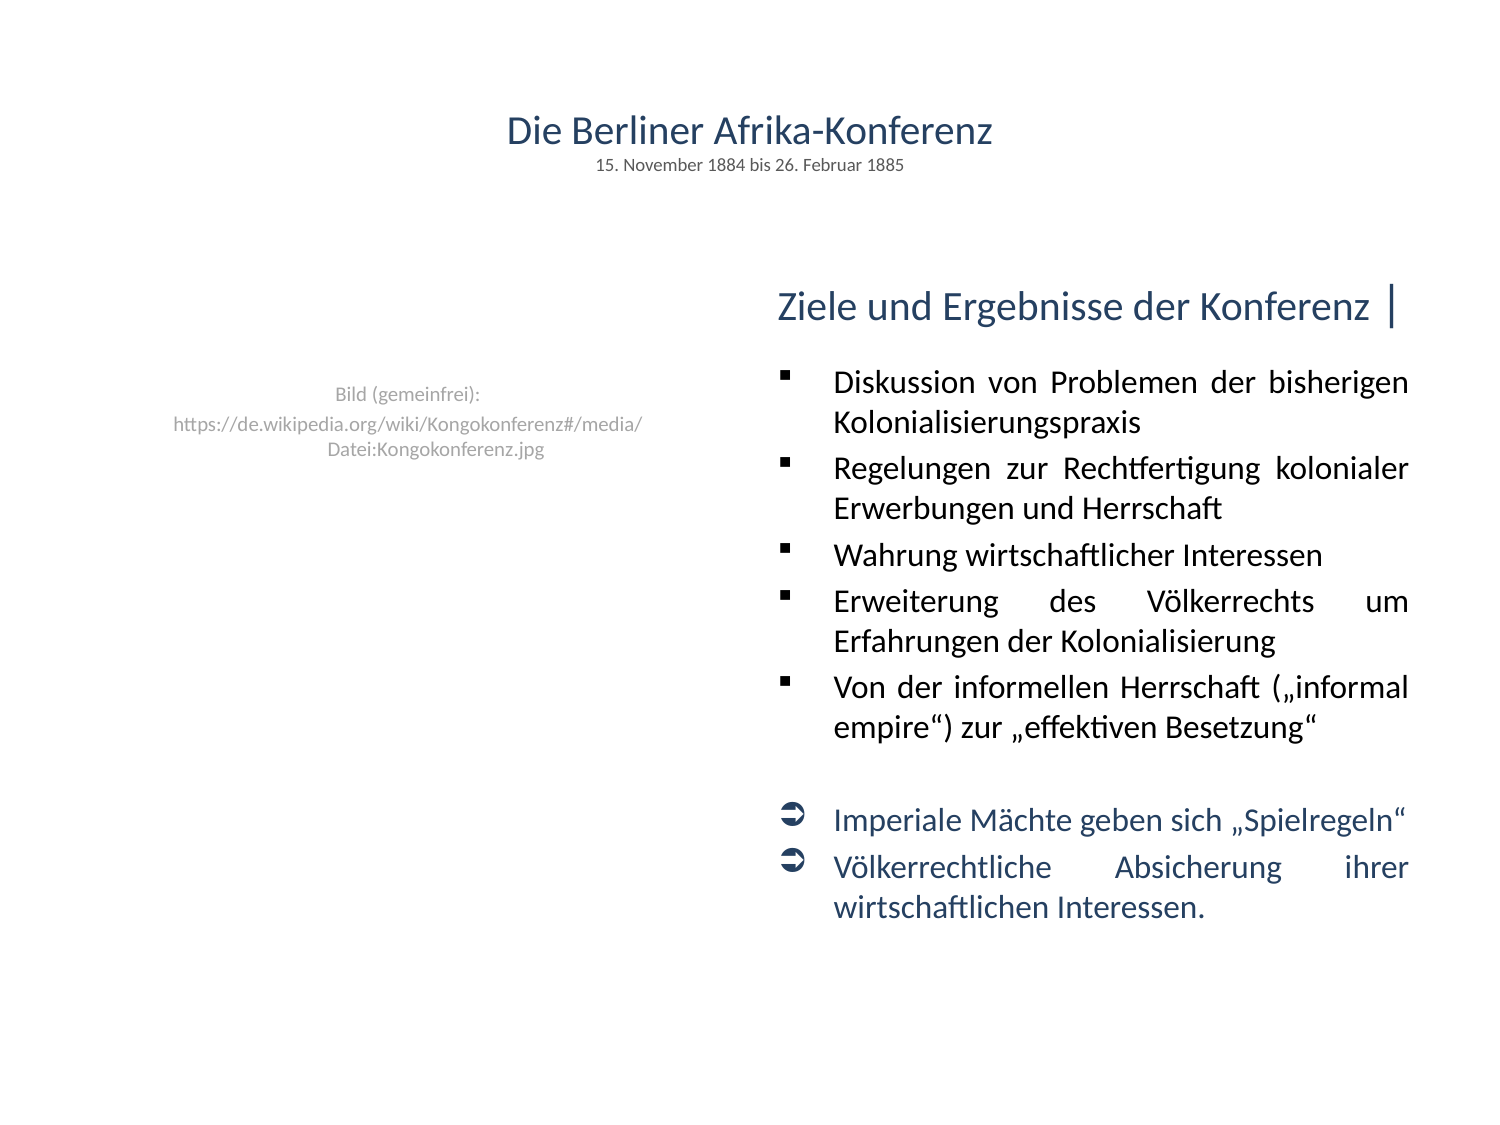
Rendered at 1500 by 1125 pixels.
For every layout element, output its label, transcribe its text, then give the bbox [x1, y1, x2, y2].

title Die Berliner Afrika-Konferenz 15. November 1884 bis 26. Februar 1885 [75, 45, 1425, 233]
list Bild (gemeinfrei): https://de.wikipedia.org/wiki/Kongokonferenz#/media/Datei:Kongokonferenz.jpg [76, 373, 740, 1027]
list Ziele und Ergebnisse der Konferenz | Diskussion von Problemen der bisherigen Kolonialisierungspraxis Regelungen zur Rechtfertigung kolonialer Erwerbungen und Herrschaft Wahrung wirtschaftlicher Interessen Erweiterung des Völkerrechts um Erfahrungen der Kolonialisierung Von der informellen Herrschaft („informal empire“) zur „effektiven Besetzung“ Imperiale Mächte geben sich „Spielregeln“ Völkerrechtliche Absicherung ihrer wirtschaftlichen Interessen. [762, 262, 1425, 1005]
